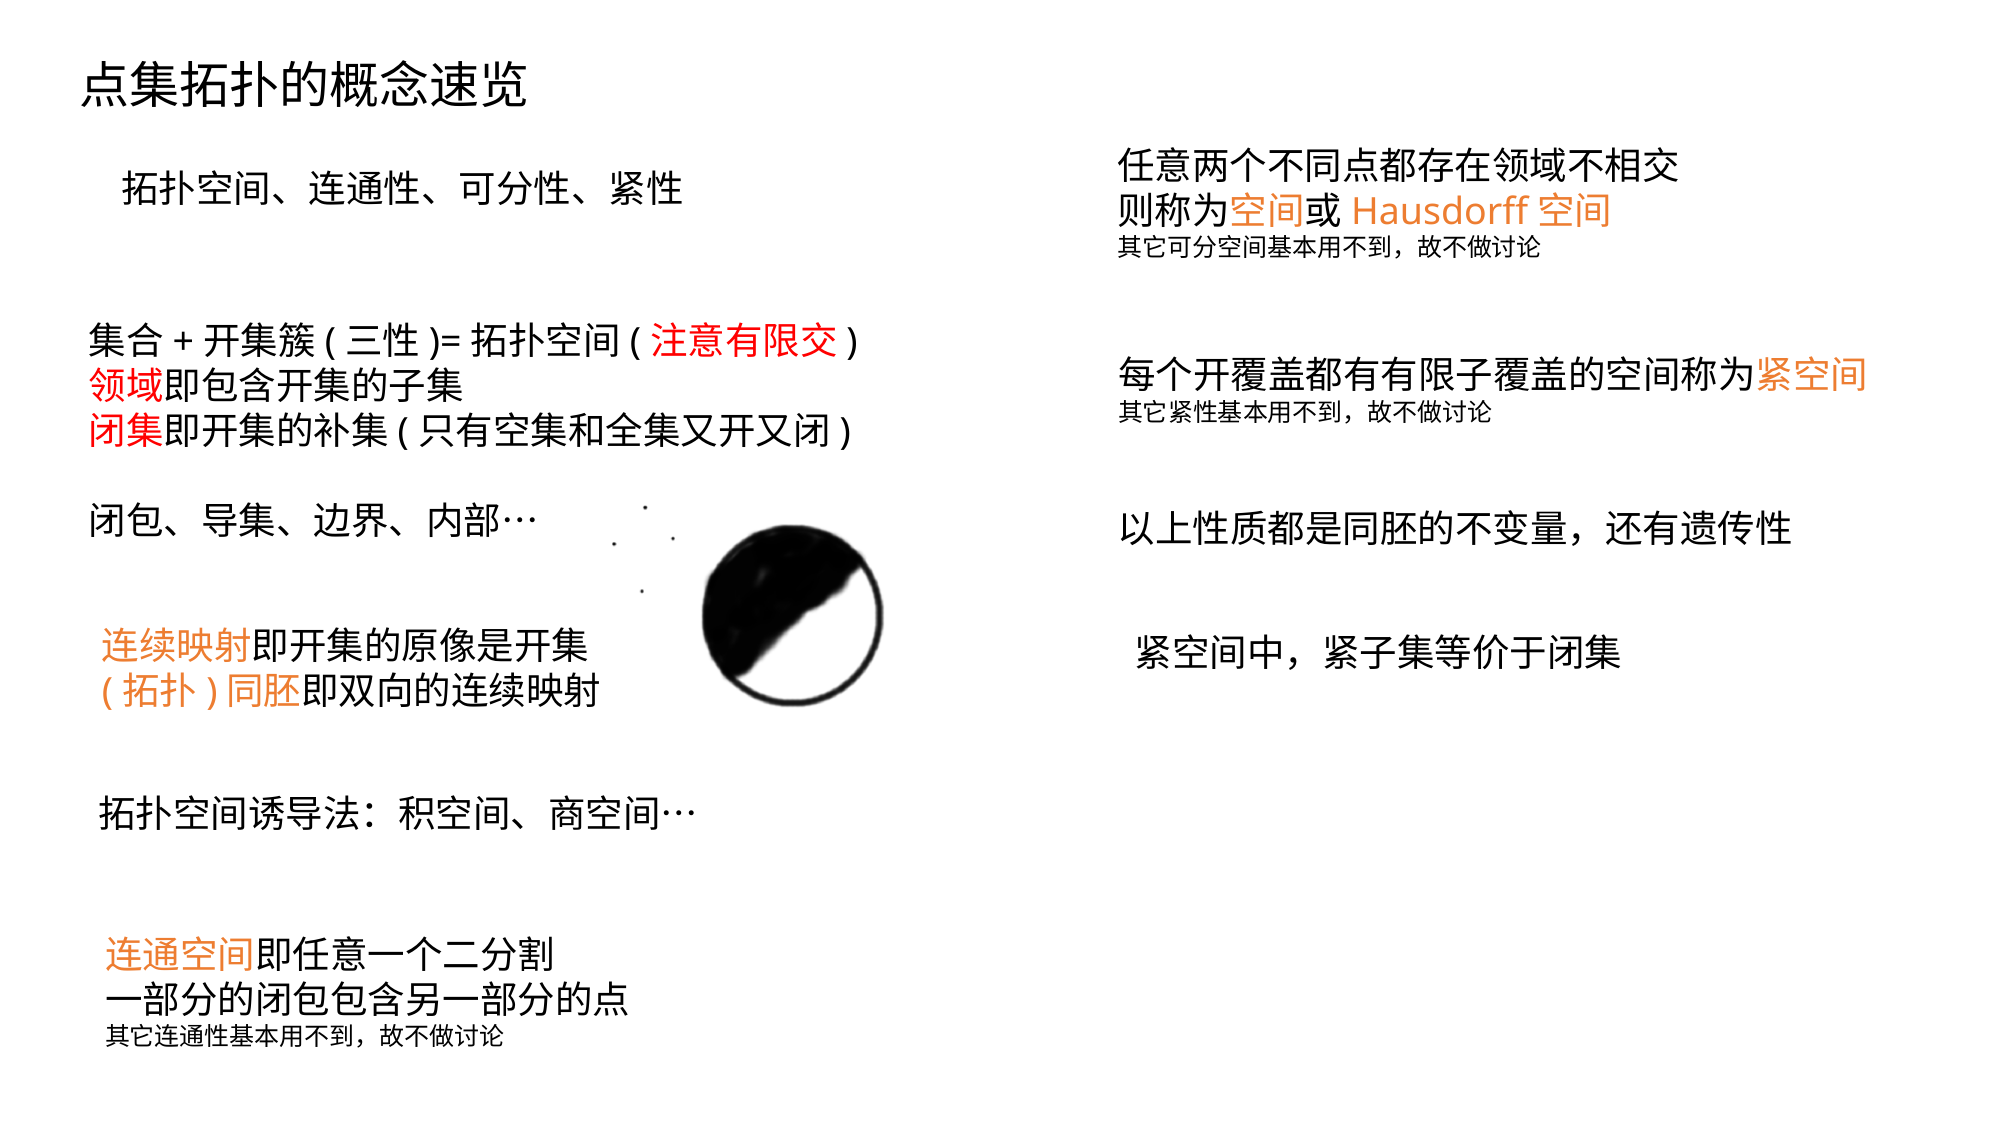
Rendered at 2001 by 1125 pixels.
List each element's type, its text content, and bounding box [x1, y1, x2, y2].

text_box 连续映射即开集的原像是开集 (拓扑)同胚即双向的连续映射 [87, 614, 573, 720]
text_box 集合+开集簇(三性)=拓扑空间(注意有限交) 领域即包含开集的子集 闭集即开集的补集(只有空集和全集又开又闭) 闭包、导集、边界、内部… [74, 310, 873, 550]
text_box 每个开覆盖都有有限子覆盖的空间称为紧空间 其它紧性基本用不到，故不做讨论 [1103, 343, 1884, 434]
text_box 以上性质都是同胚的不变量，还有遗传性 [1102, 497, 1808, 558]
picture [573, 478, 901, 721]
text_box 拓扑空间诱导法：积空间、商空间… [83, 782, 713, 843]
text_box 点集拓扑的概念速览 [64, 46, 545, 122]
text_box 连通空间即任意一个二分割 一部分的闭包包含另一部分的点 其它连通性基本用不到，故不做讨论 [90, 923, 645, 1058]
text_box 拓扑空间、连通性、可分性、紧性 [106, 157, 711, 217]
